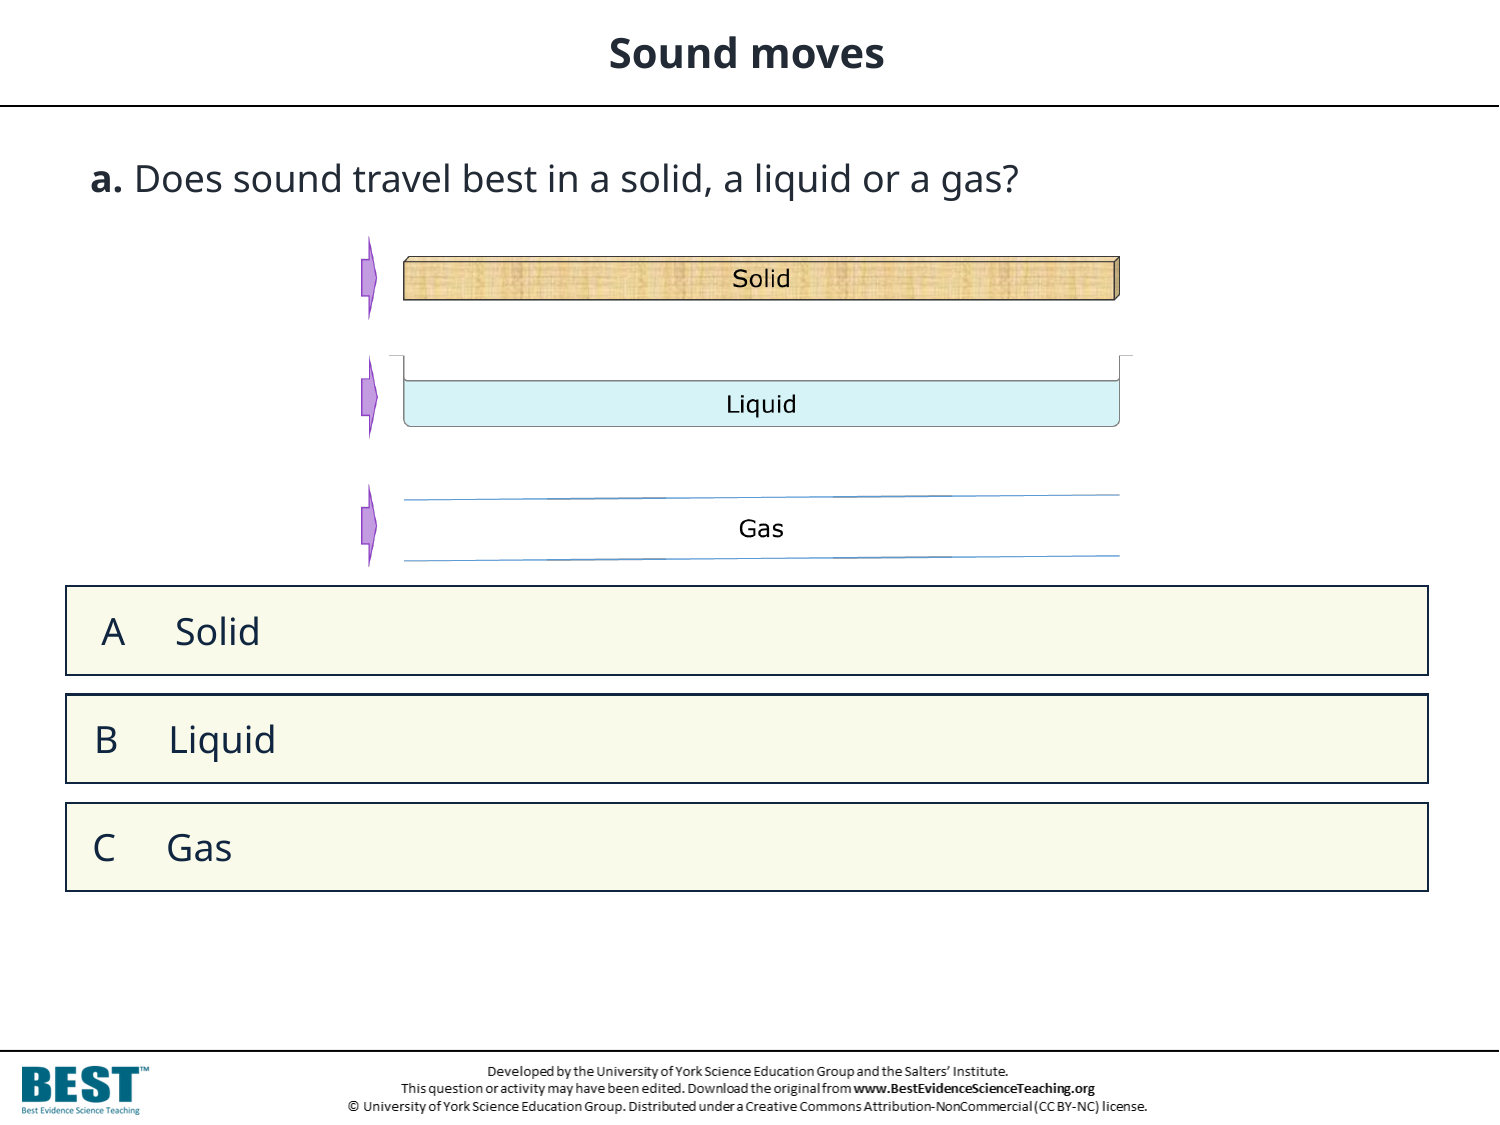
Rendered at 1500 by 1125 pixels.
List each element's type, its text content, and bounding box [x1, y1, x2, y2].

picture [0, 105, 1500, 1125]
text_box Sound moves [23, 4, 1471, 99]
